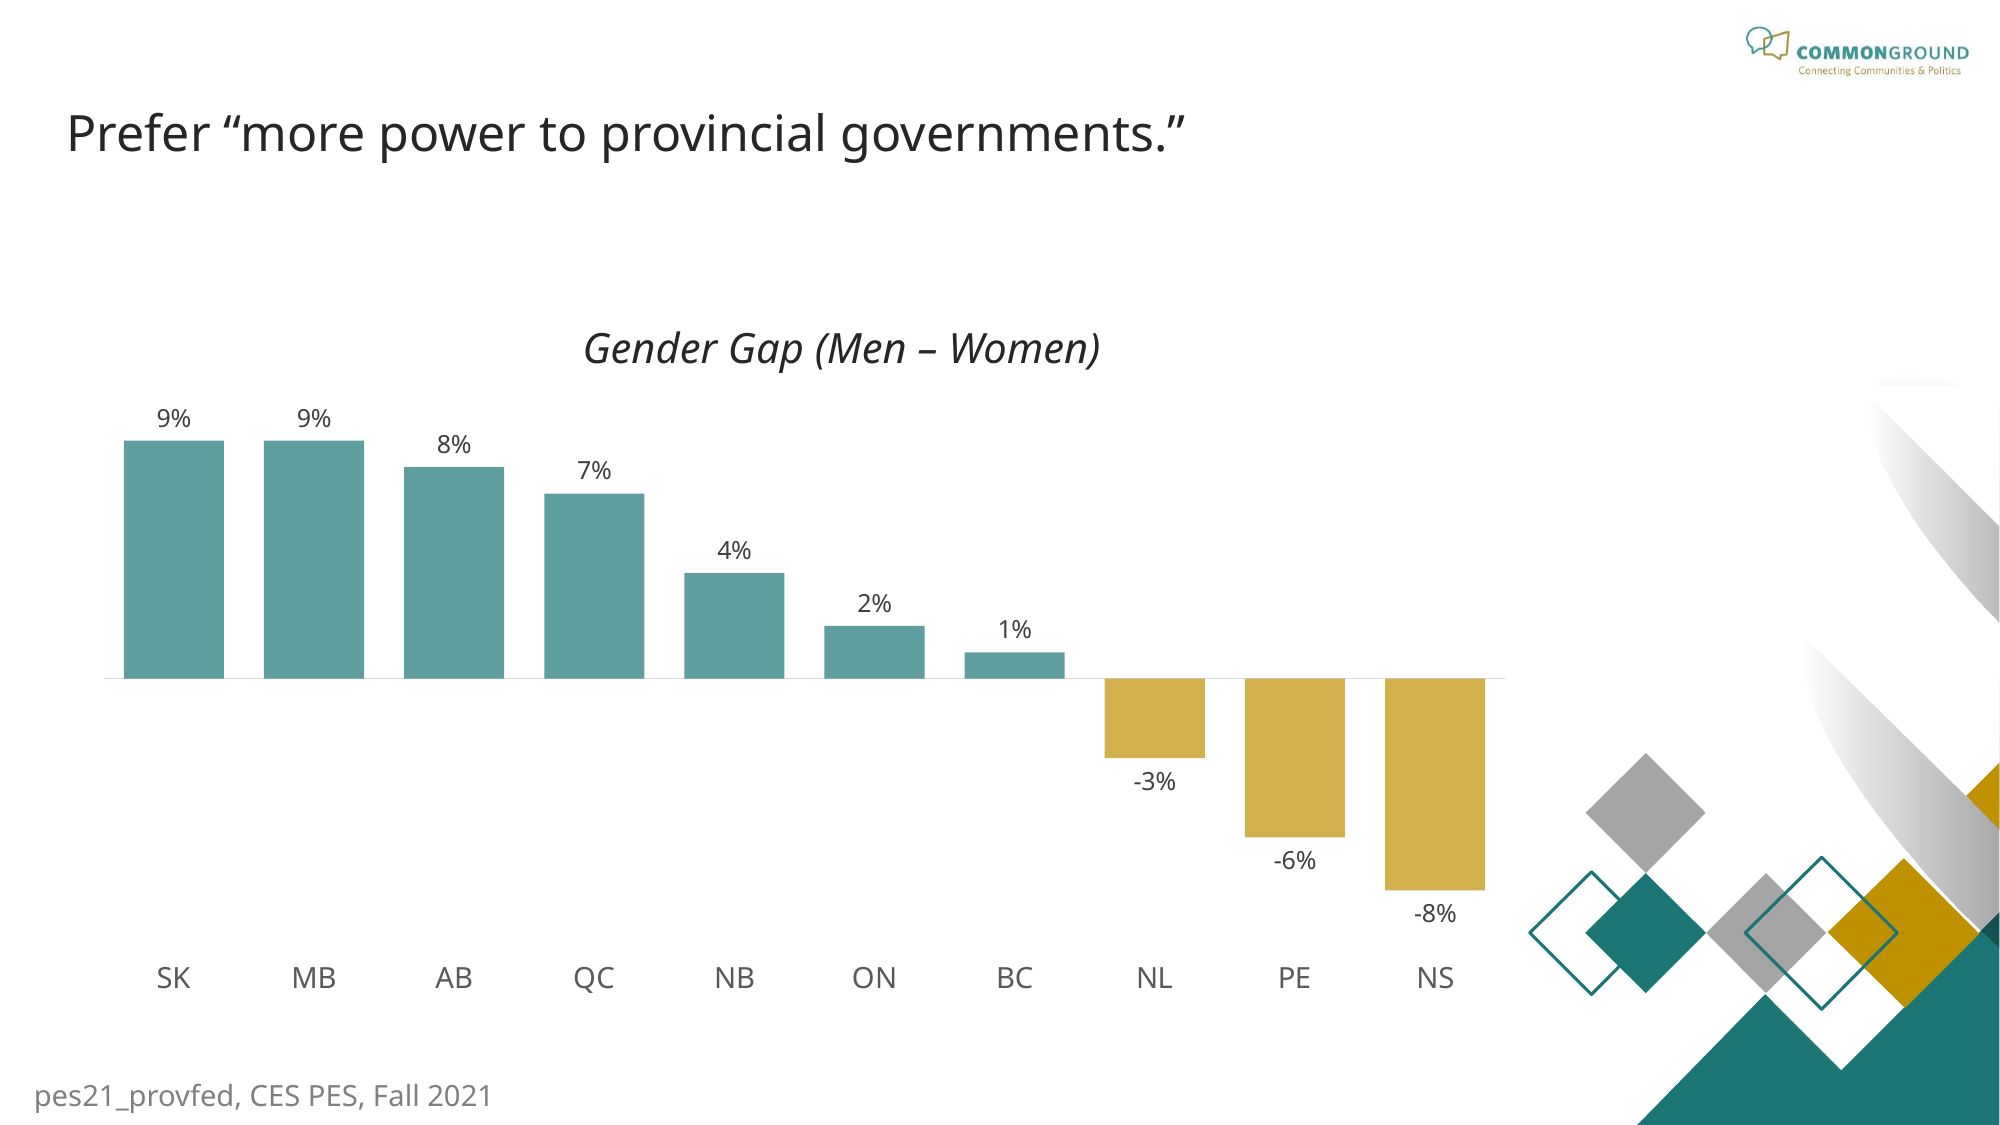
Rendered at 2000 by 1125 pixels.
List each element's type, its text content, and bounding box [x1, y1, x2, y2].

text_box Prefer “more power to provincial governments.” [66, 101, 1437, 294]
text_box pes21_provfed, CES PES, Fall 2021 [18, 1069, 1019, 1120]
picture [1734, 22, 1979, 81]
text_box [1259, 385, 2000, 1125]
chart [74, 400, 1535, 1011]
text_box Gender Gap (Men – Women) [156, 322, 1527, 398]
